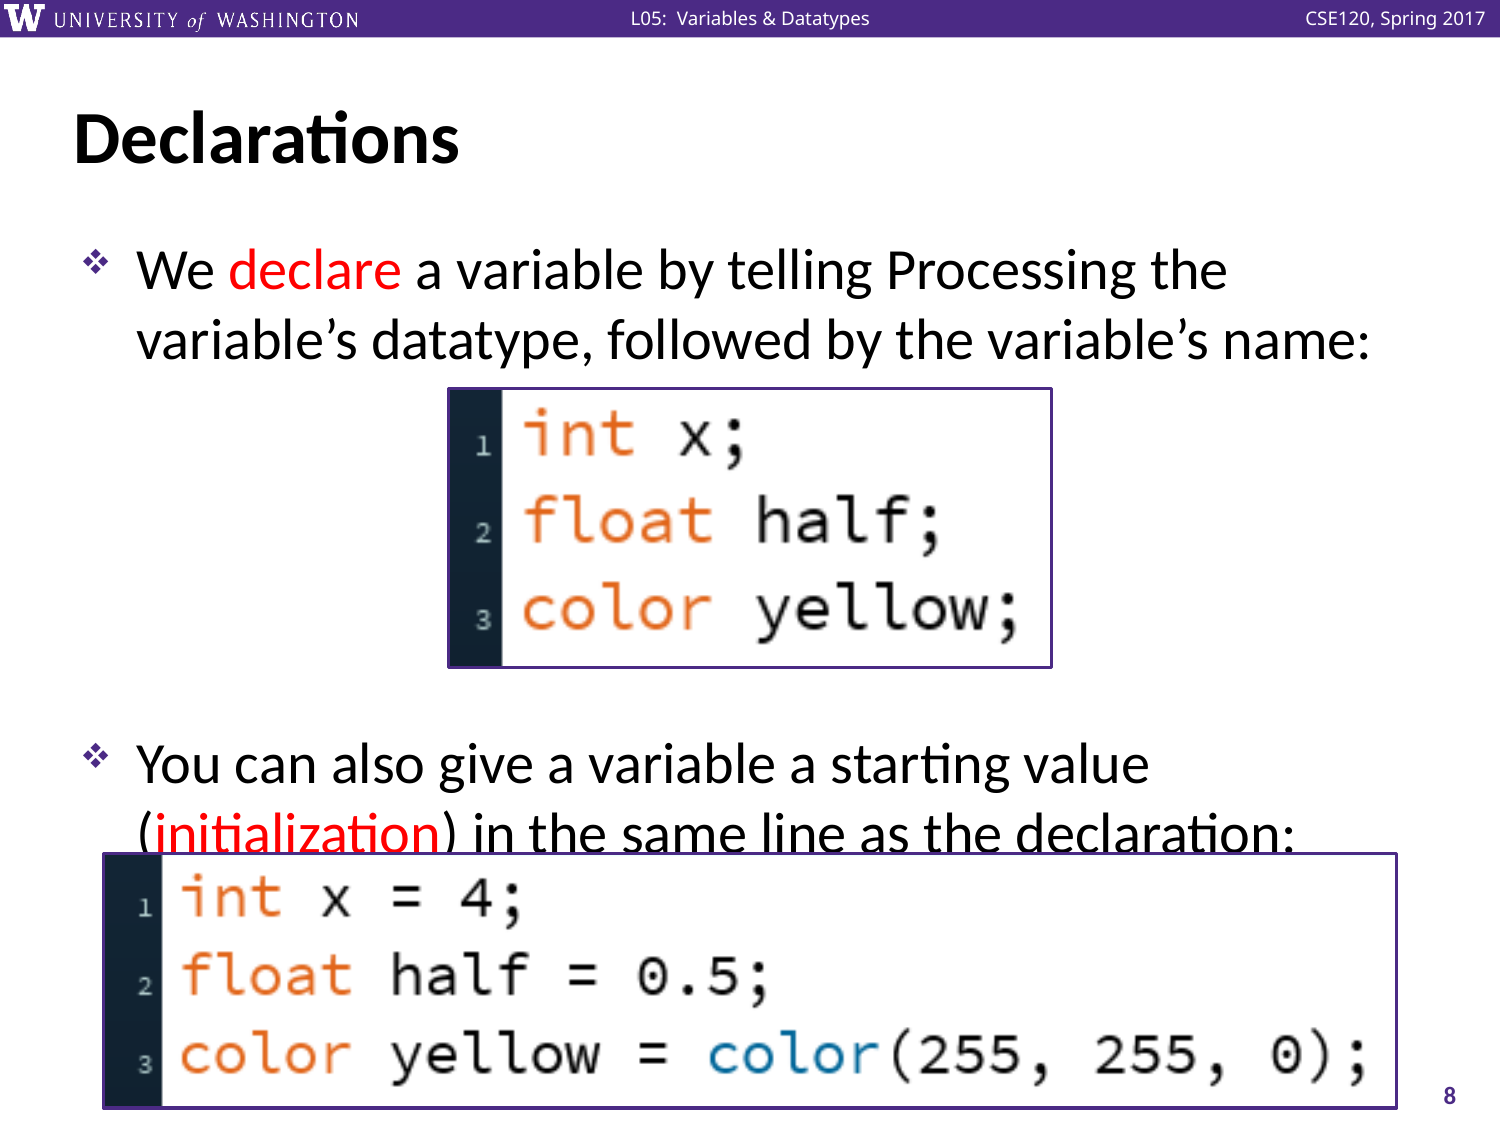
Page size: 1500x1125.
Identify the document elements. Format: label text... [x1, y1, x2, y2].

slide_number 8 [1400, 1065, 1500, 1125]
picture [449, 389, 1051, 667]
list We declare a variable by telling Processing the variable’s datatype, followed by the variable’s name: You can also give a variable a starting value (initialization) in the same line as the declaration: [64, 223, 1438, 1040]
picture [104, 854, 1396, 1107]
title Declarations [58, 71, 1438, 197]
picture [4, 4, 358, 32]
